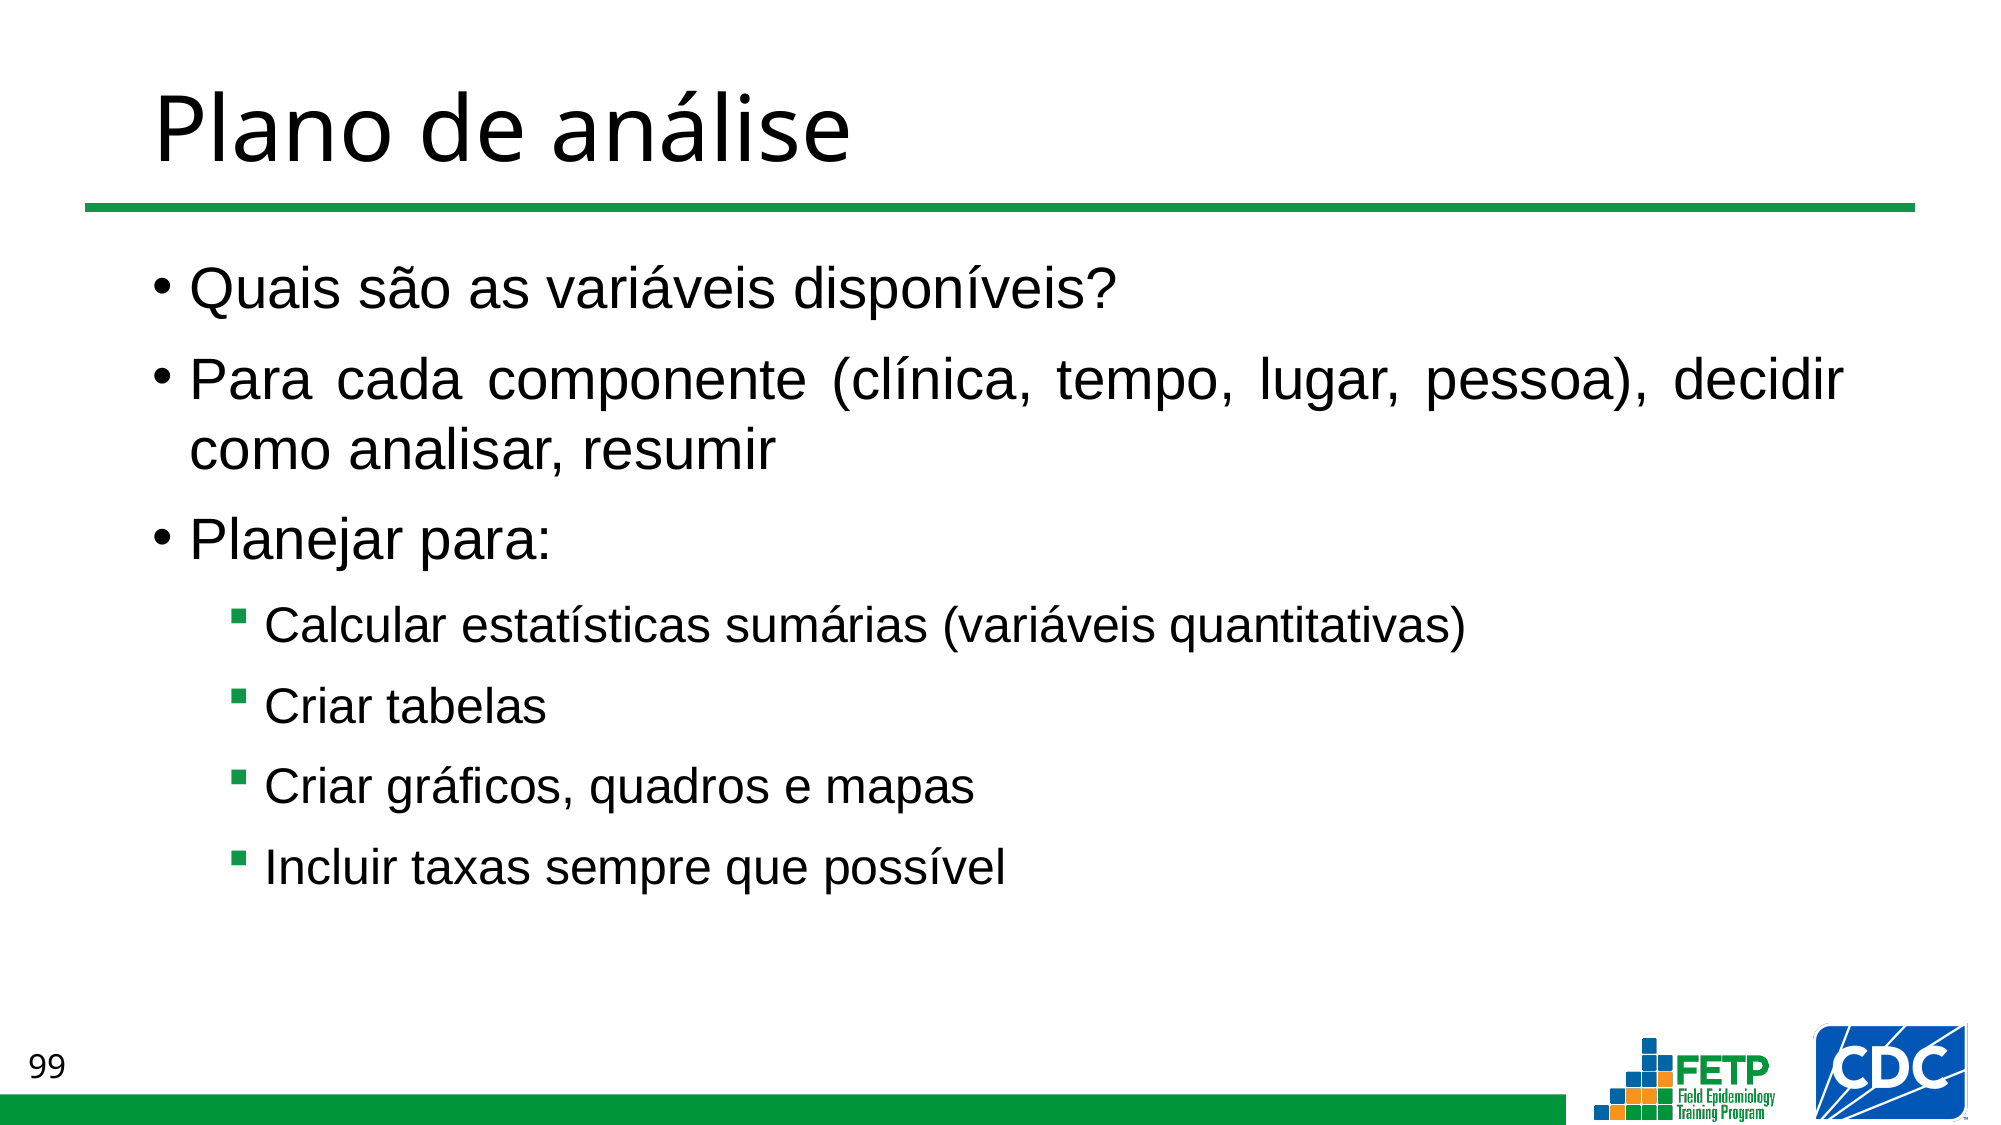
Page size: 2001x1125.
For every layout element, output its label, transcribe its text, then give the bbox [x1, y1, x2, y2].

picture [1594, 1038, 1775, 1122]
title Plano de análise [137, 75, 1863, 207]
list Quais são as variáveis disponíveis? Para cada componente (clínica, tempo, lugar, pessoa), decidir como analisar, resumir Planejar para: Calcular estatísticas sumárias (variáveis quantitativas) Criar tabelas Criar gráficos, quadros e mapas Incluir taxas sempre que possível [137, 242, 1863, 1004]
picture [1813, 1023, 1968, 1122]
